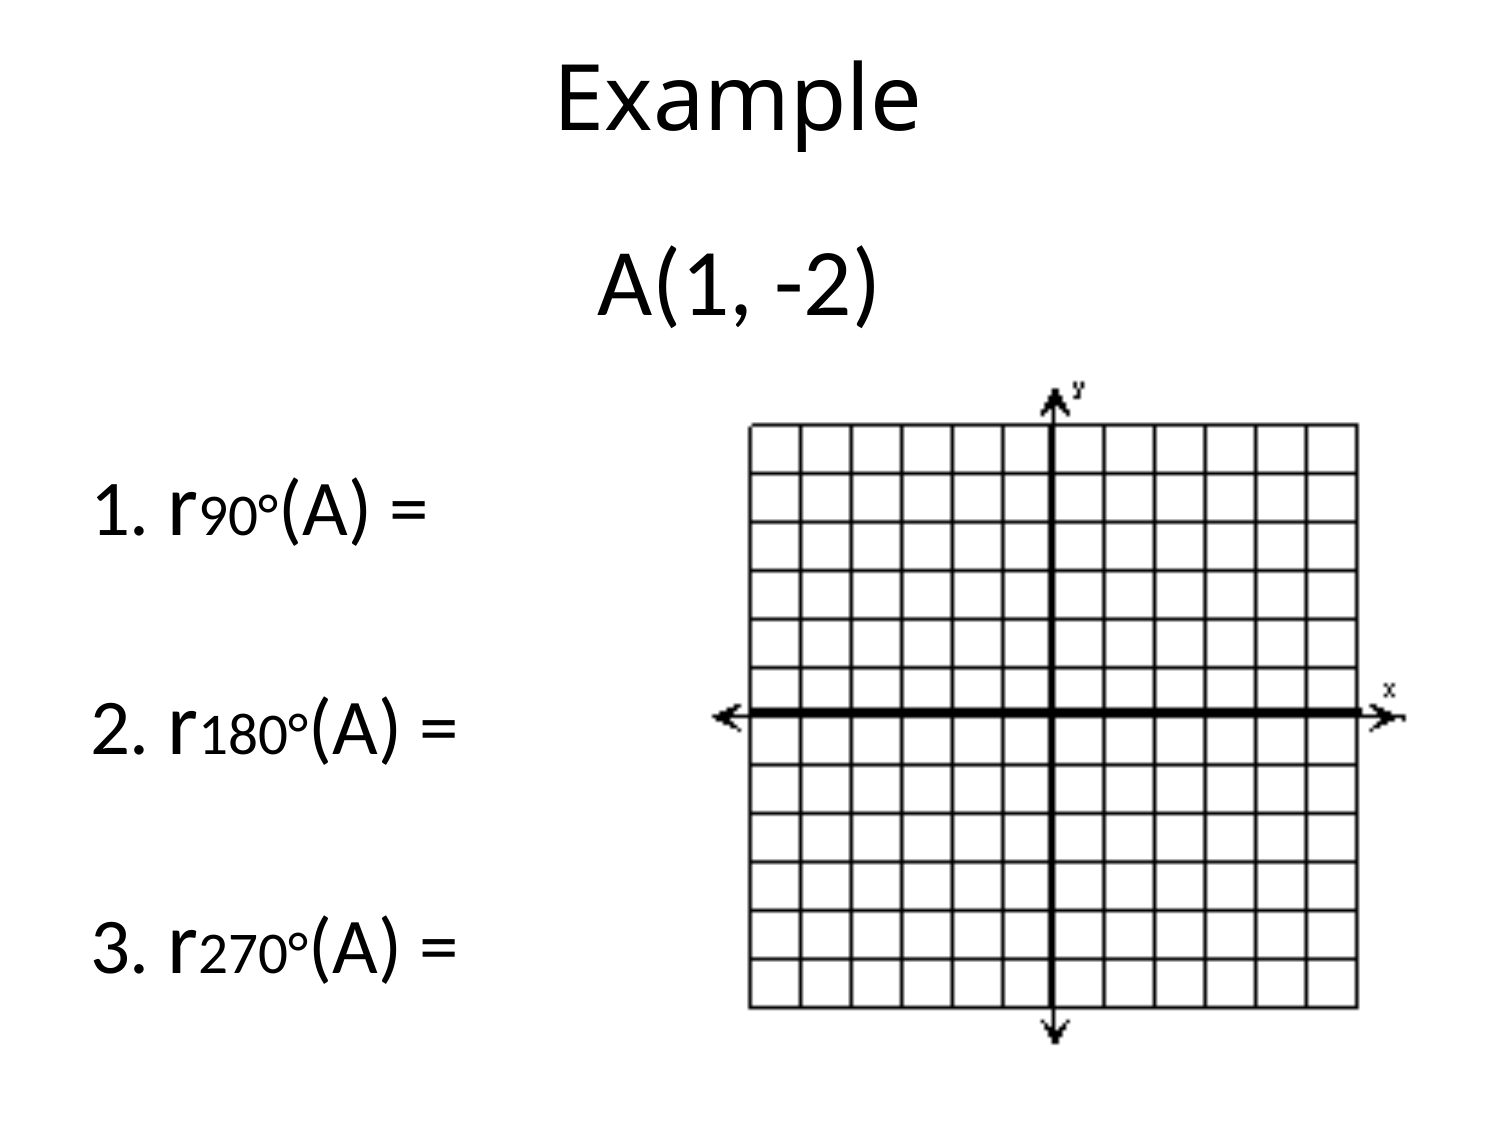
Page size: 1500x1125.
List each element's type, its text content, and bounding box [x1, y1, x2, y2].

list A(1, -2) 1. r90°(A) = 2. r180°(A) = 3. r270°(A) = [75, 212, 1425, 1005]
title Example [75, 0, 1425, 188]
picture [699, 362, 1426, 1073]
